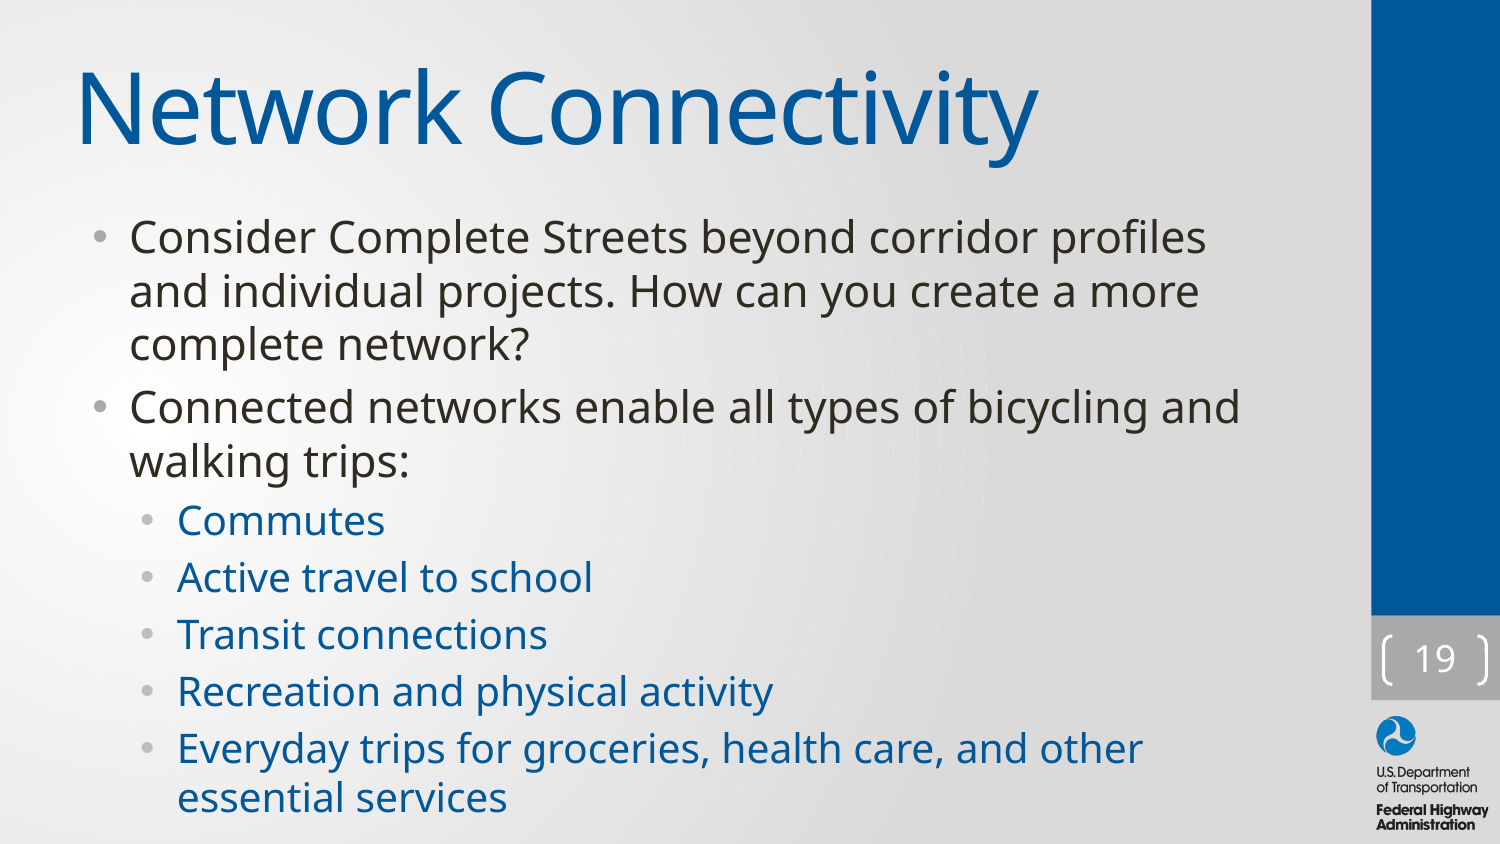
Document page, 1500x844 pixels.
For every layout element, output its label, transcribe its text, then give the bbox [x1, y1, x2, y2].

list Consider Complete Streets beyond corridor profiles and individual projects. How can you create a more complete network? Connected networks enable all types of bicycling and walking trips: Commutes Active travel to school Transit connections Recreation and physical activity Everyday trips for groceries, health care, and other essential services [58, 201, 1309, 830]
slide_number 19 [1381, 634, 1488, 687]
title Network Connectivity [58, 33, 1309, 175]
